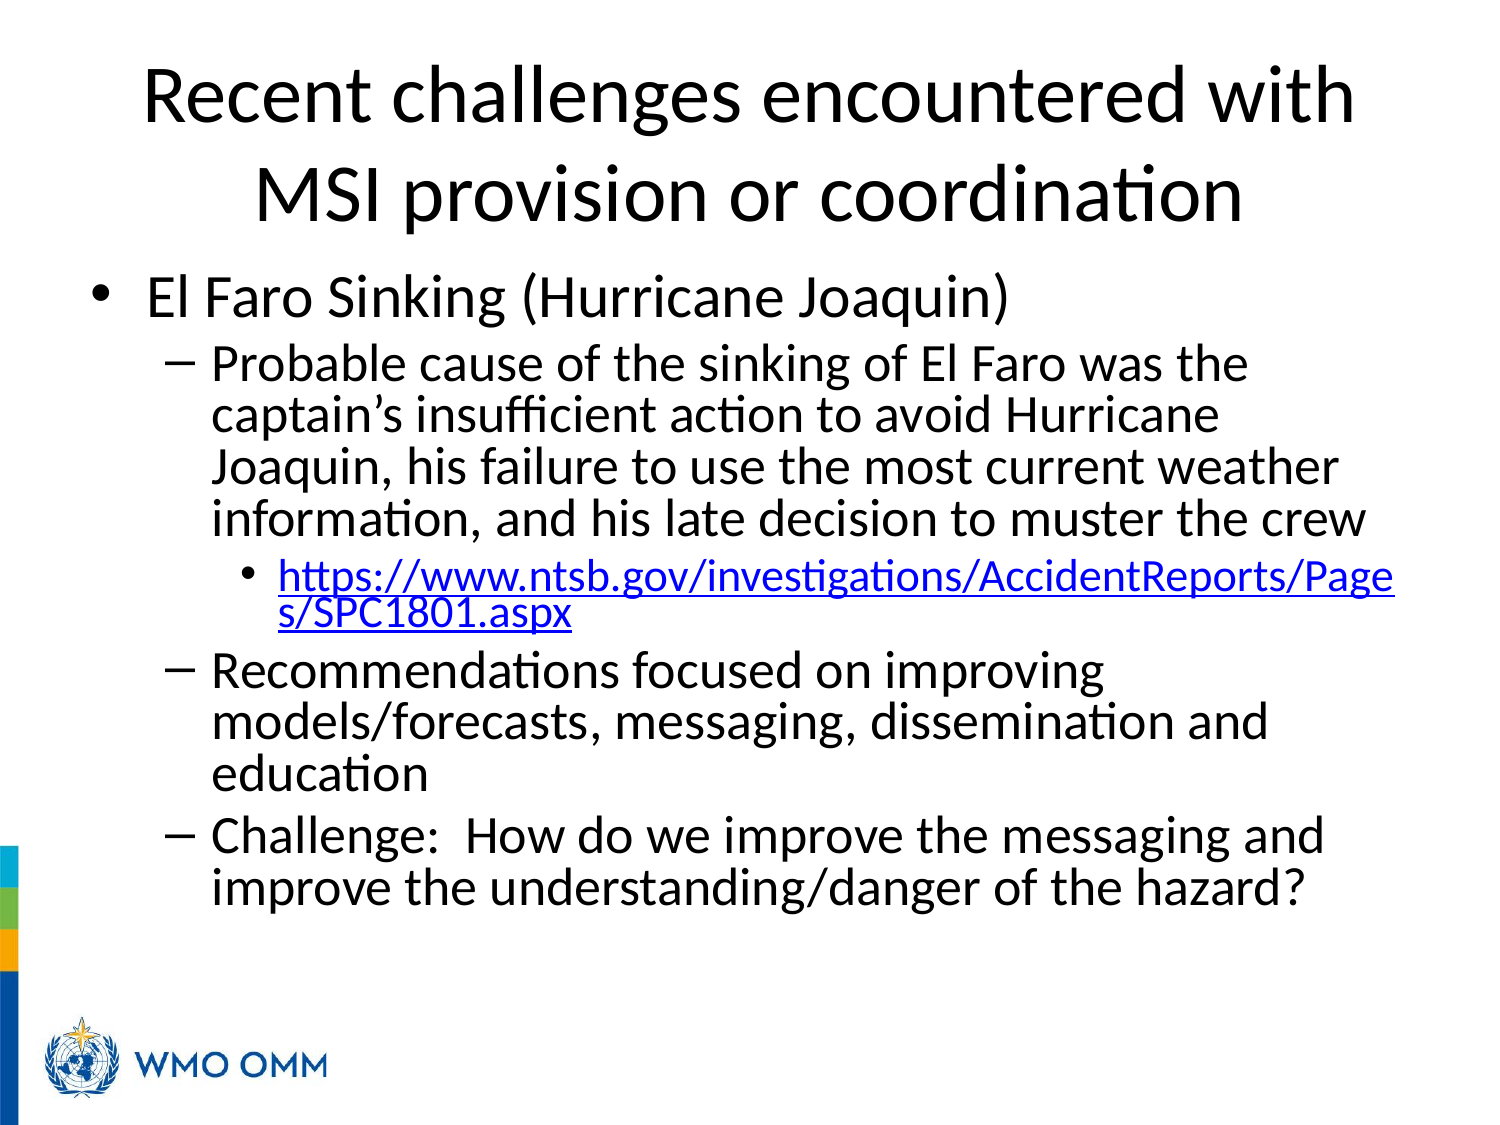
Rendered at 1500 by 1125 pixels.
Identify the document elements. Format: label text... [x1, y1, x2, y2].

list El Faro Sinking (Hurricane Joaquin) Probable cause of the sinking of El Faro was the captain’s insufficient action to avoid Hurricane Joaquin, his failure to use the most current weather information, and his late decision to muster the crew https://www.ntsb.gov/investigations/AccidentReports/Pages/SPC1801.aspx Recommendations focused on improving models/forecasts, messaging, dissemination and education Challenge: How do we improve the messaging and improve the understanding/danger of the hazard? [75, 262, 1425, 1005]
title Recent challenges encountered with MSI provision or coordination [75, 45, 1425, 233]
picture [0, 845, 327, 1125]
